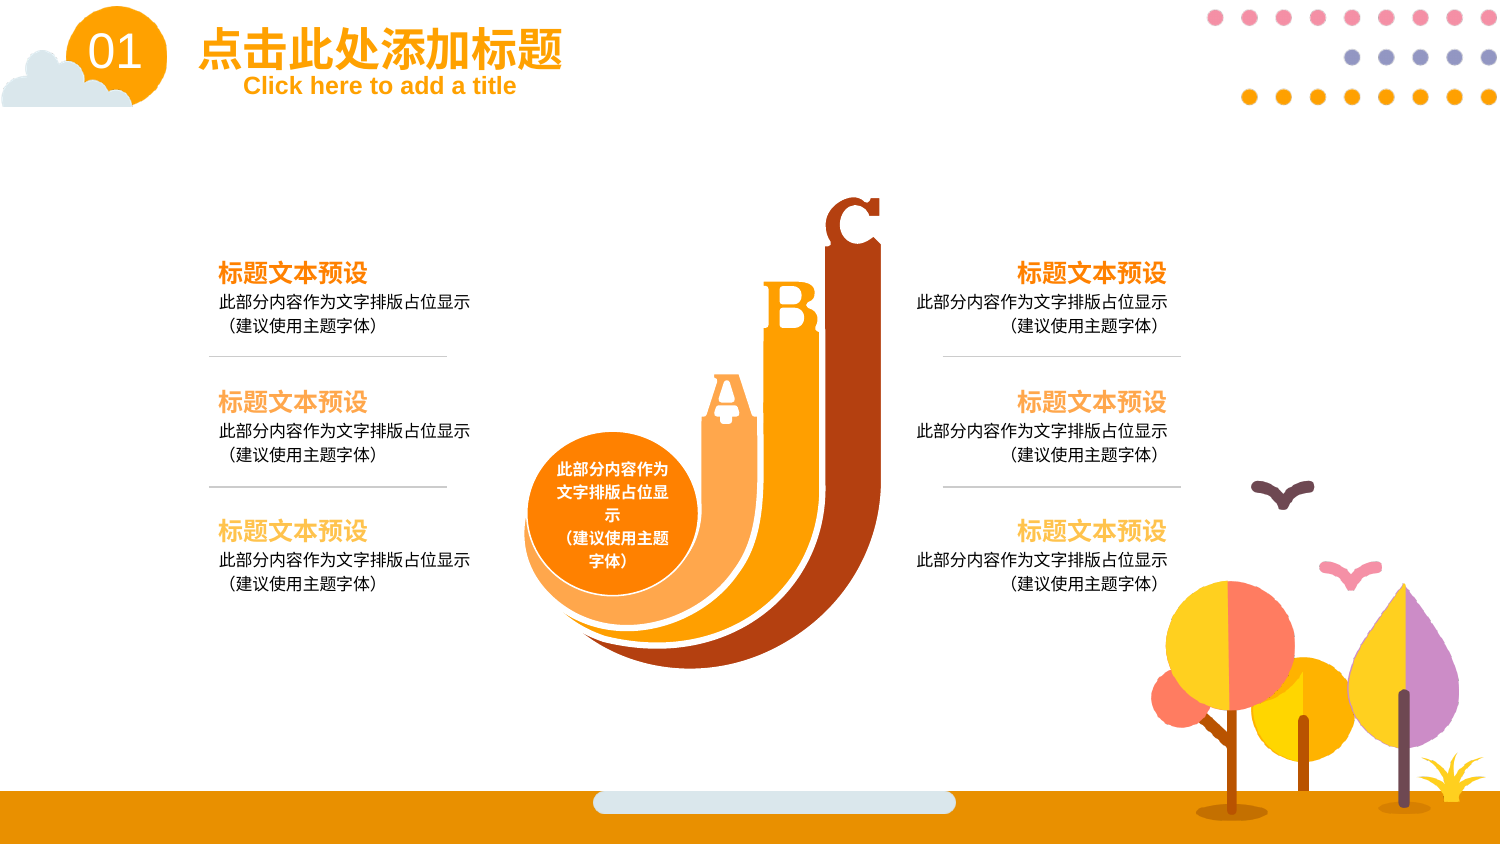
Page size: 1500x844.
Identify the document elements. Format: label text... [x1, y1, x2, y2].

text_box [913, 386, 1168, 467]
picture [0, 50, 148, 107]
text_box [526, 431, 699, 596]
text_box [218, 386, 474, 467]
picture [0, 480, 1500, 844]
text_box 01 [57, 11, 173, 87]
picture [66, 6, 167, 11]
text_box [913, 257, 1168, 338]
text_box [913, 515, 1168, 596]
picture [1183, 0, 1500, 119]
text_box [544, 278, 823, 646]
text_box [521, 504, 526, 562]
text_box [218, 515, 474, 596]
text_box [148, 12, 613, 108]
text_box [218, 257, 474, 338]
text_box [547, 371, 761, 629]
text_box [554, 194, 885, 672]
